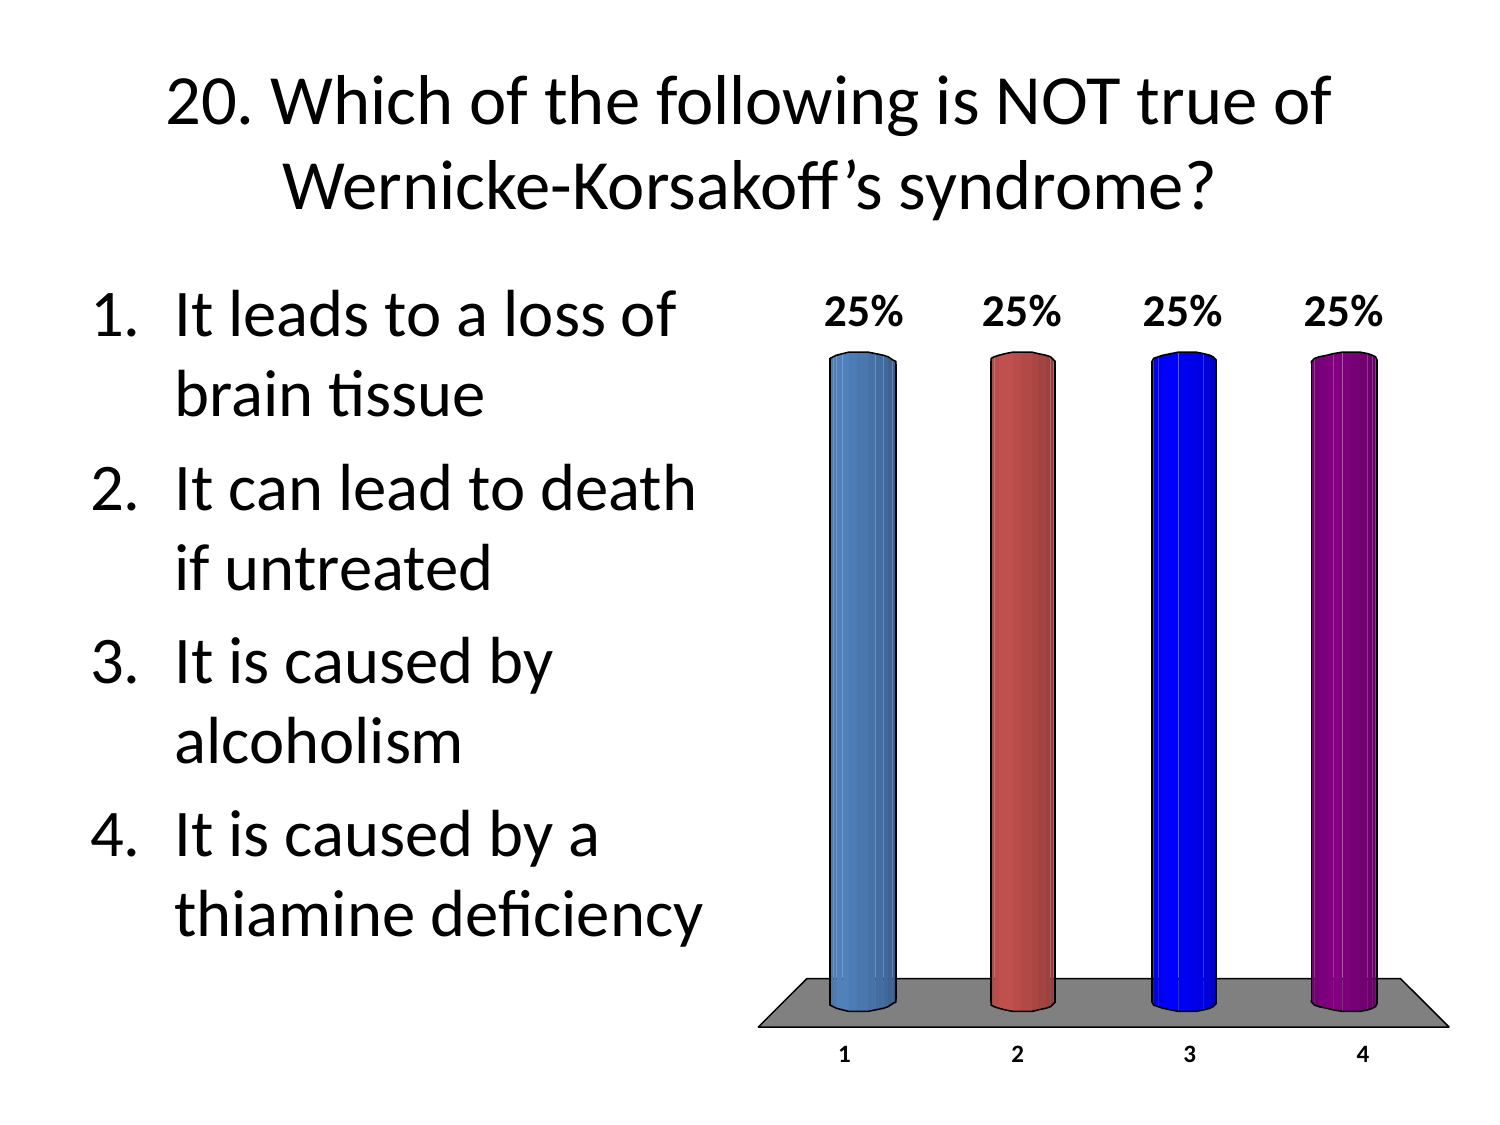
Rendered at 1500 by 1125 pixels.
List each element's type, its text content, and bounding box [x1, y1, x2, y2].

title 20. Which of the following is NOT true of Wernicke-Korsakoff’s syndrome? [75, 45, 1425, 233]
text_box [739, 270, 1490, 1115]
list It leads to a loss of brain tissue It can lead to death if untreated It is caused by alcoholism It is caused by a thiamine deficiency [75, 262, 750, 1005]
